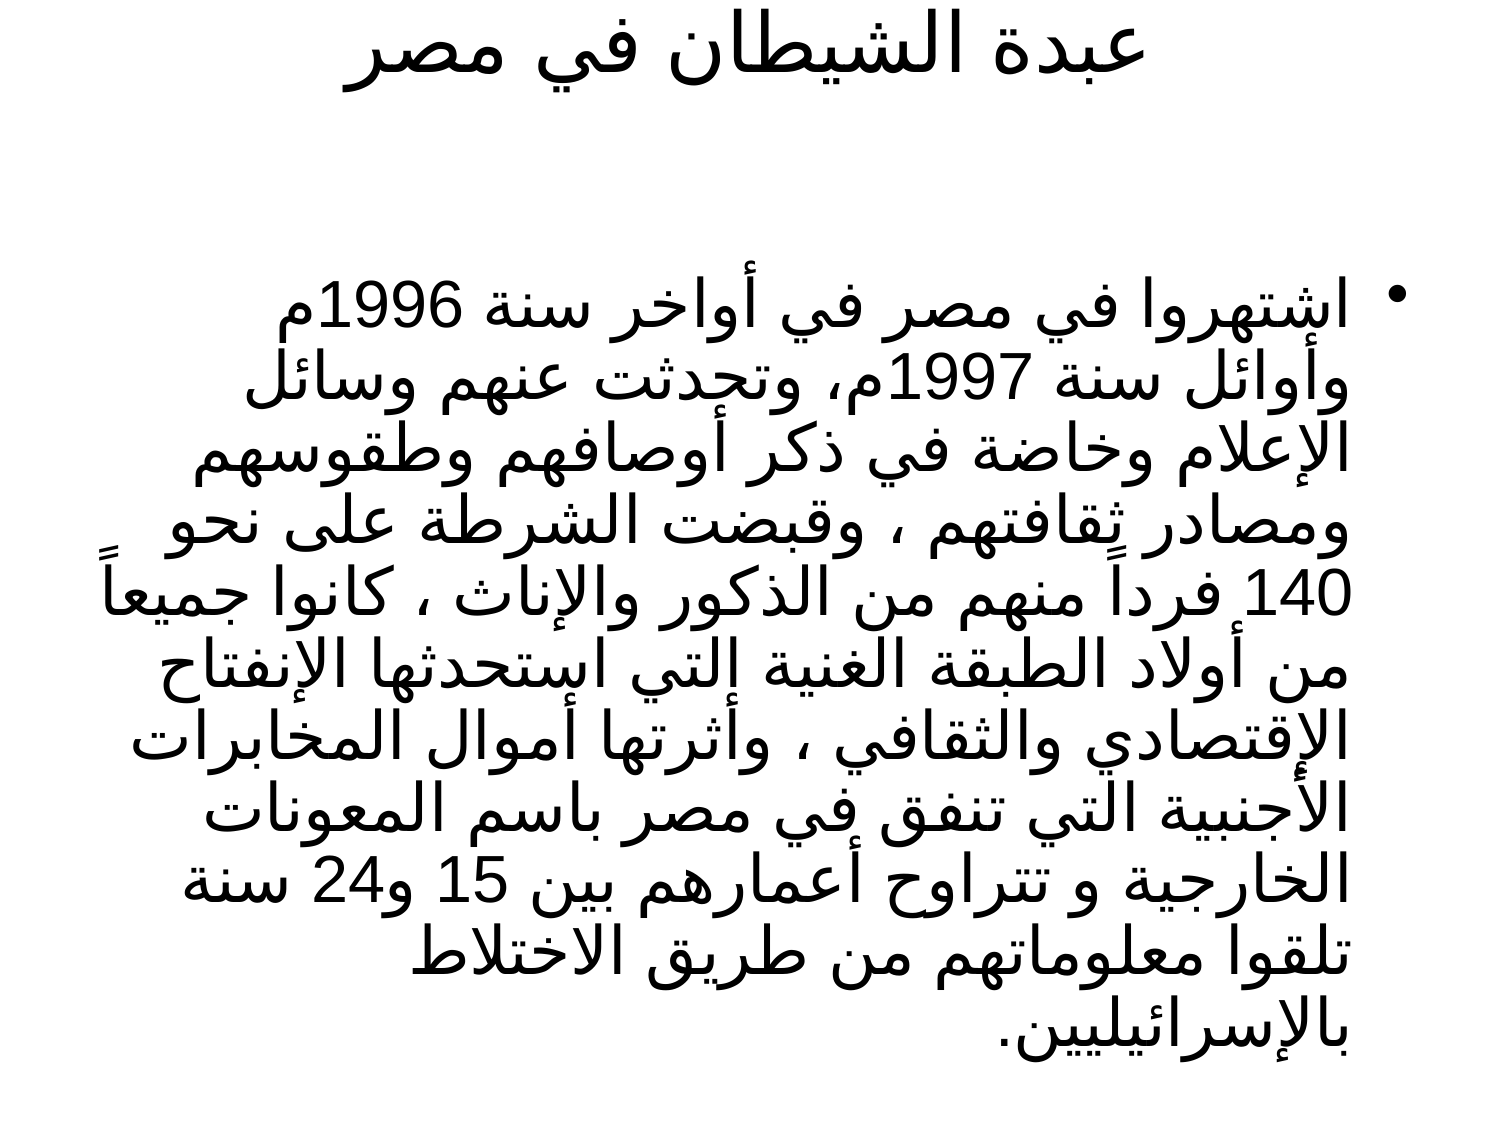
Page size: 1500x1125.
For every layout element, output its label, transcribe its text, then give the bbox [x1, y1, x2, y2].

list اشتهروا في مصر في أواخر سنة 1996م وأوائل سنة 1997م، وتحدثت عنهم وسائل الإعلام وخاضة في ذكر أوصافهم وطقوسهم ومصادر ثقافتهم ، وقبضت الشرطة على نحو 140 فرداً منهم من الذكور والإناث ، كانوا جميعاً من أولاد الطبقة الغنية التي استحدثها الإنفتاح الإقتصادي والثقافي ، وأثرتها أموال المخابرات الأجنبية التي تنفق في مصر باسم المعونات الخارجية و تتراوح أعمارهم بين 15 و24 سنة تلقوا معلوماتهم من طريق الاختلاط بالإسرائيليين. [74, 262, 1426, 1006]
title عبدة الشيطان في مصر [74, 44, 1426, 233]
